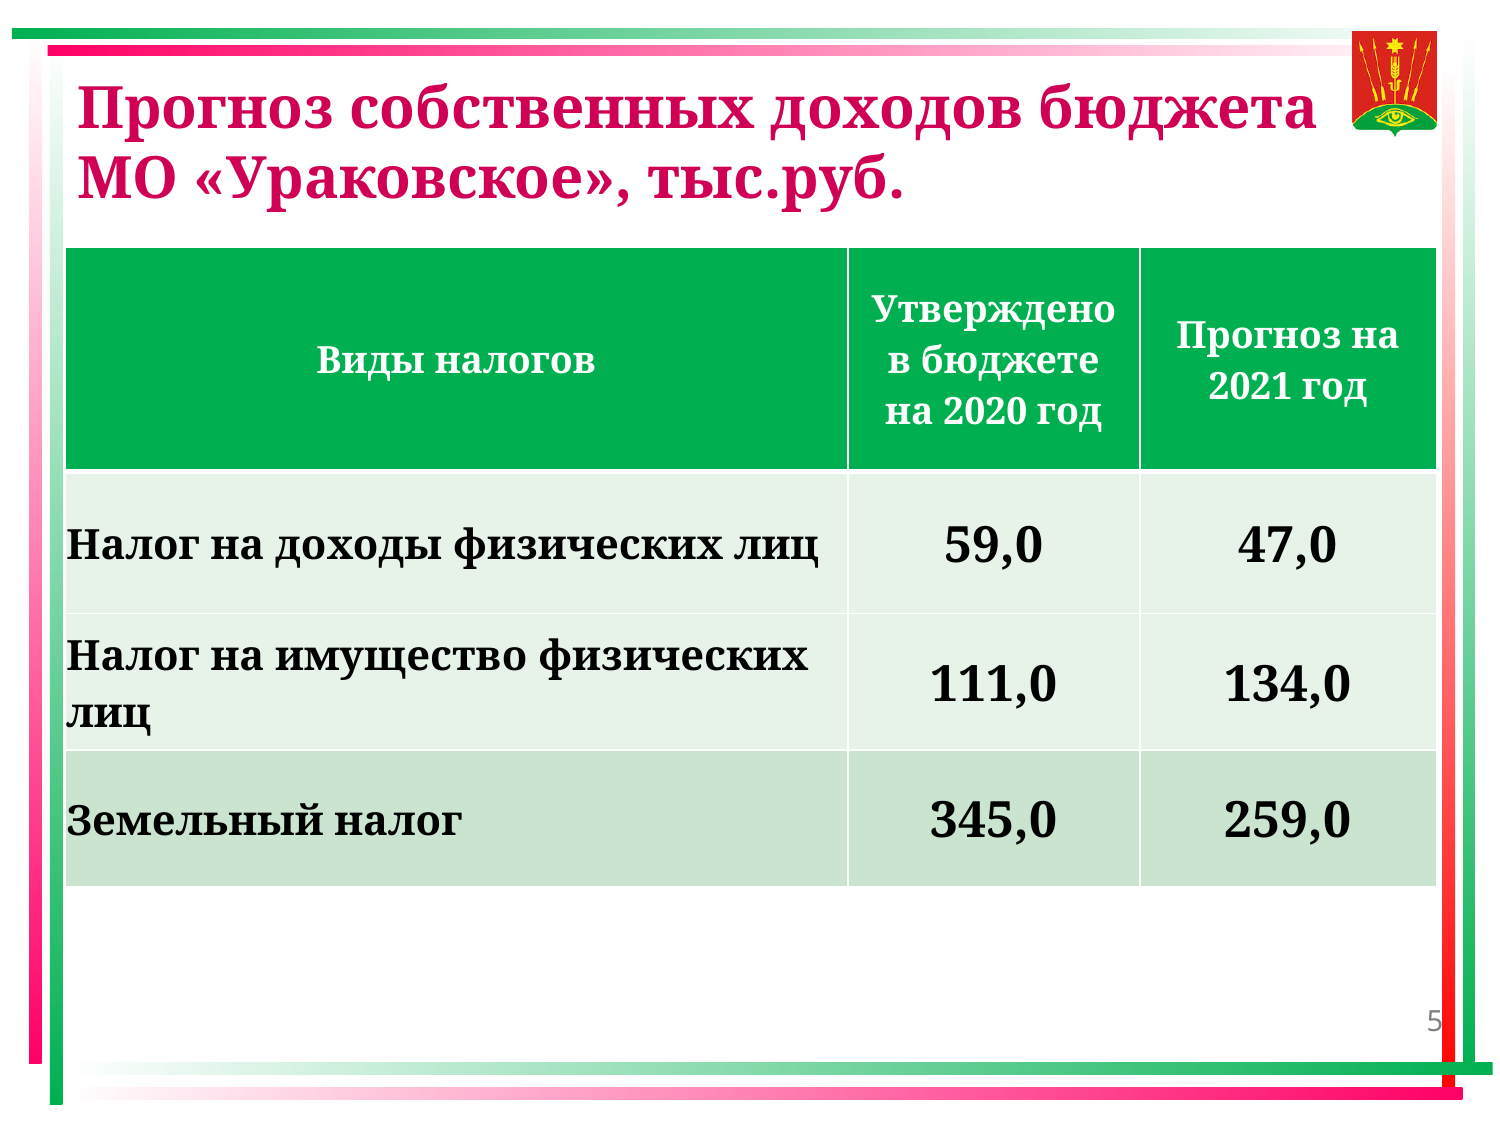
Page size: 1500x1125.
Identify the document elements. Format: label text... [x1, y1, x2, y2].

table_header Виды налогов [66, 248, 847, 469]
table_cell Земельный налог [66, 751, 847, 886]
table_header Утверждено в бюджете на 2020 год [849, 248, 1139, 469]
title Прогноз собственных доходов бюджета МО «Ураковское», тыс.руб. [62, 62, 1375, 200]
table_cell 259,0 [1141, 751, 1436, 886]
table_cell 345,0 [849, 751, 1139, 886]
table_cell 111,0 [849, 614, 1139, 749]
table_cell 47,0 [1141, 474, 1436, 613]
table_header Прогноз на 2021 год [1141, 248, 1436, 469]
picture [1352, 31, 1437, 138]
table_cell Налог на доходы физических лиц [66, 474, 847, 613]
slide_number 5 [1411, 999, 1463, 1051]
table_cell Налог на имущество физических лиц [66, 614, 847, 749]
table_cell 134,0 [1141, 614, 1436, 749]
table_cell 59,0 [849, 474, 1139, 613]
